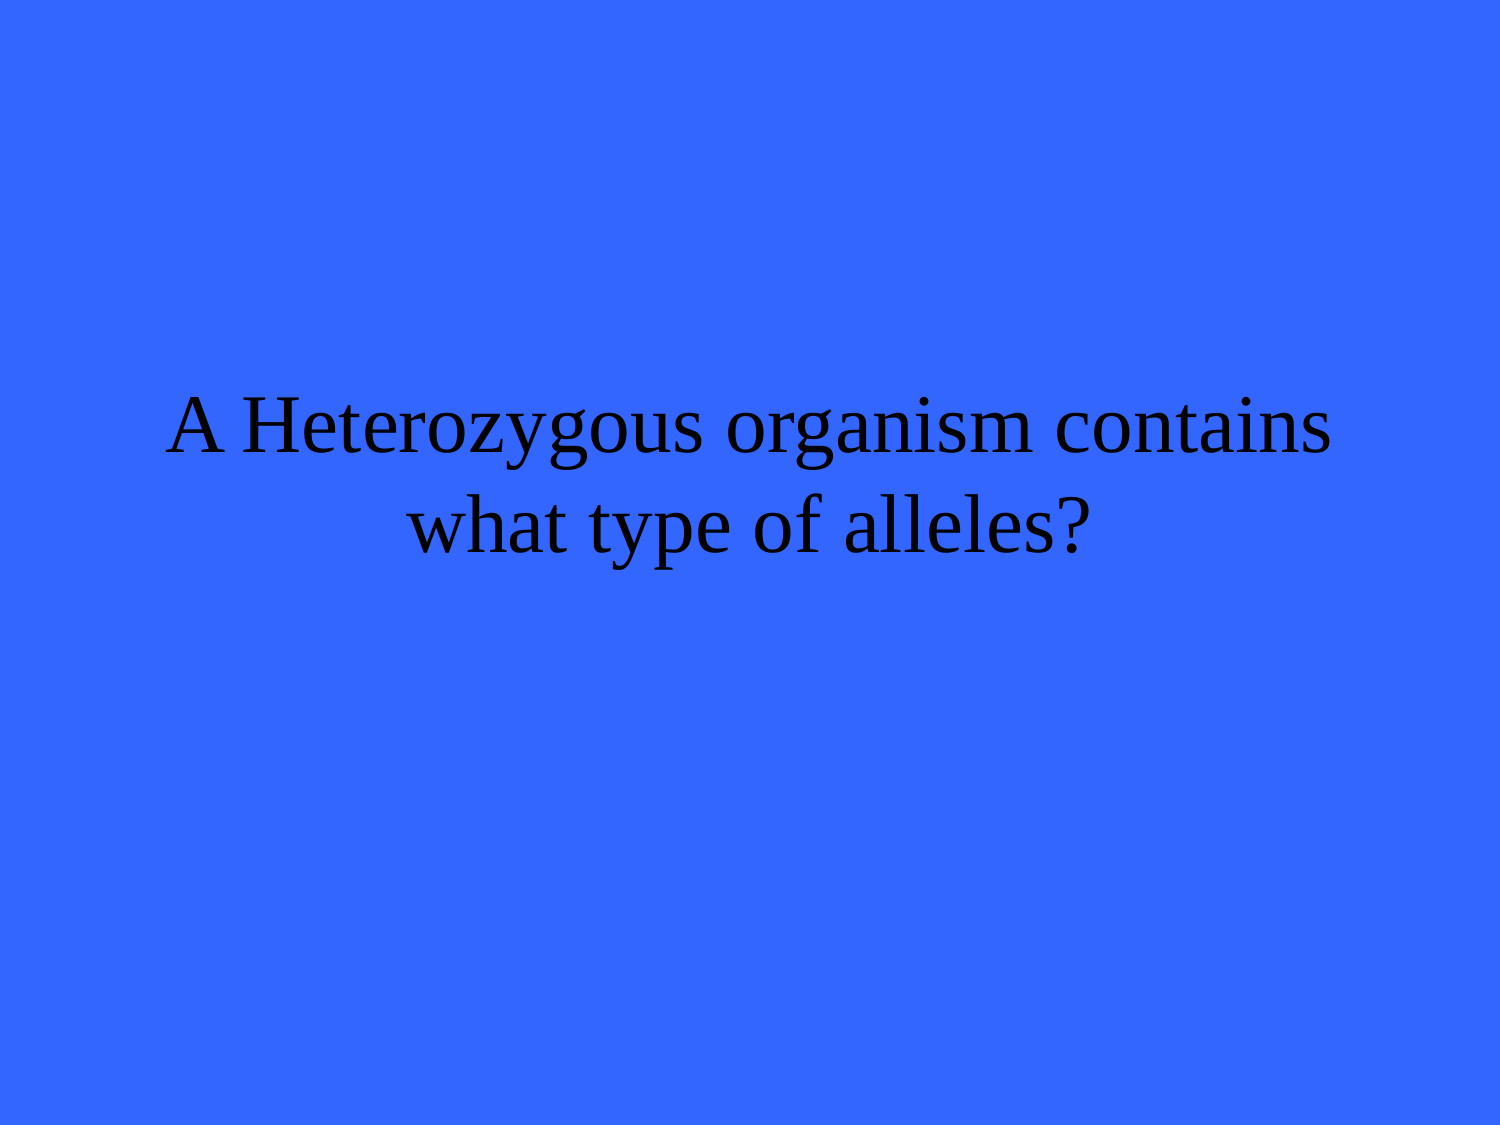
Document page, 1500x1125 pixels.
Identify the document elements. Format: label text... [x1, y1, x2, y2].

title A Heterozygous organism contains what type of alleles? [112, 375, 1388, 563]
